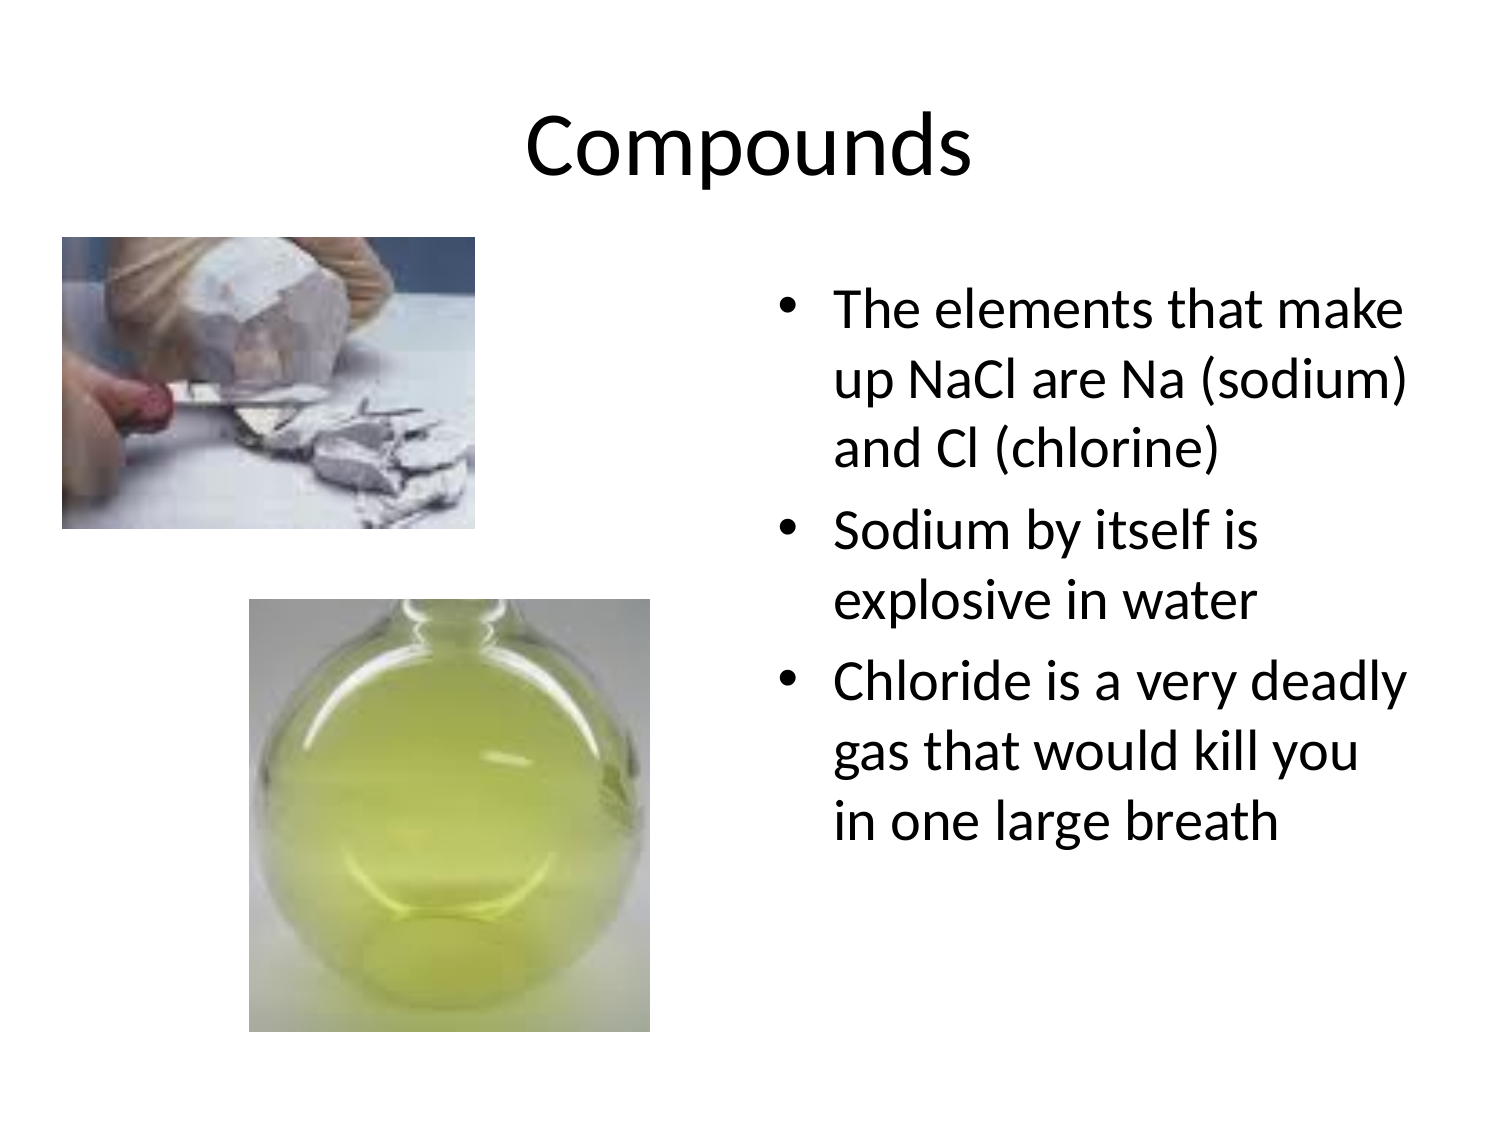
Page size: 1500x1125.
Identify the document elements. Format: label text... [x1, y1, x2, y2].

picture [62, 237, 476, 529]
picture [249, 599, 651, 1032]
title Compounds [75, 45, 1425, 233]
list The elements that make up NaCl are Na (sodium) and Cl (chlorine) Sodium by itself is explosive in water Chloride is a very deadly gas that would kill you in one large breath [762, 262, 1425, 1063]
